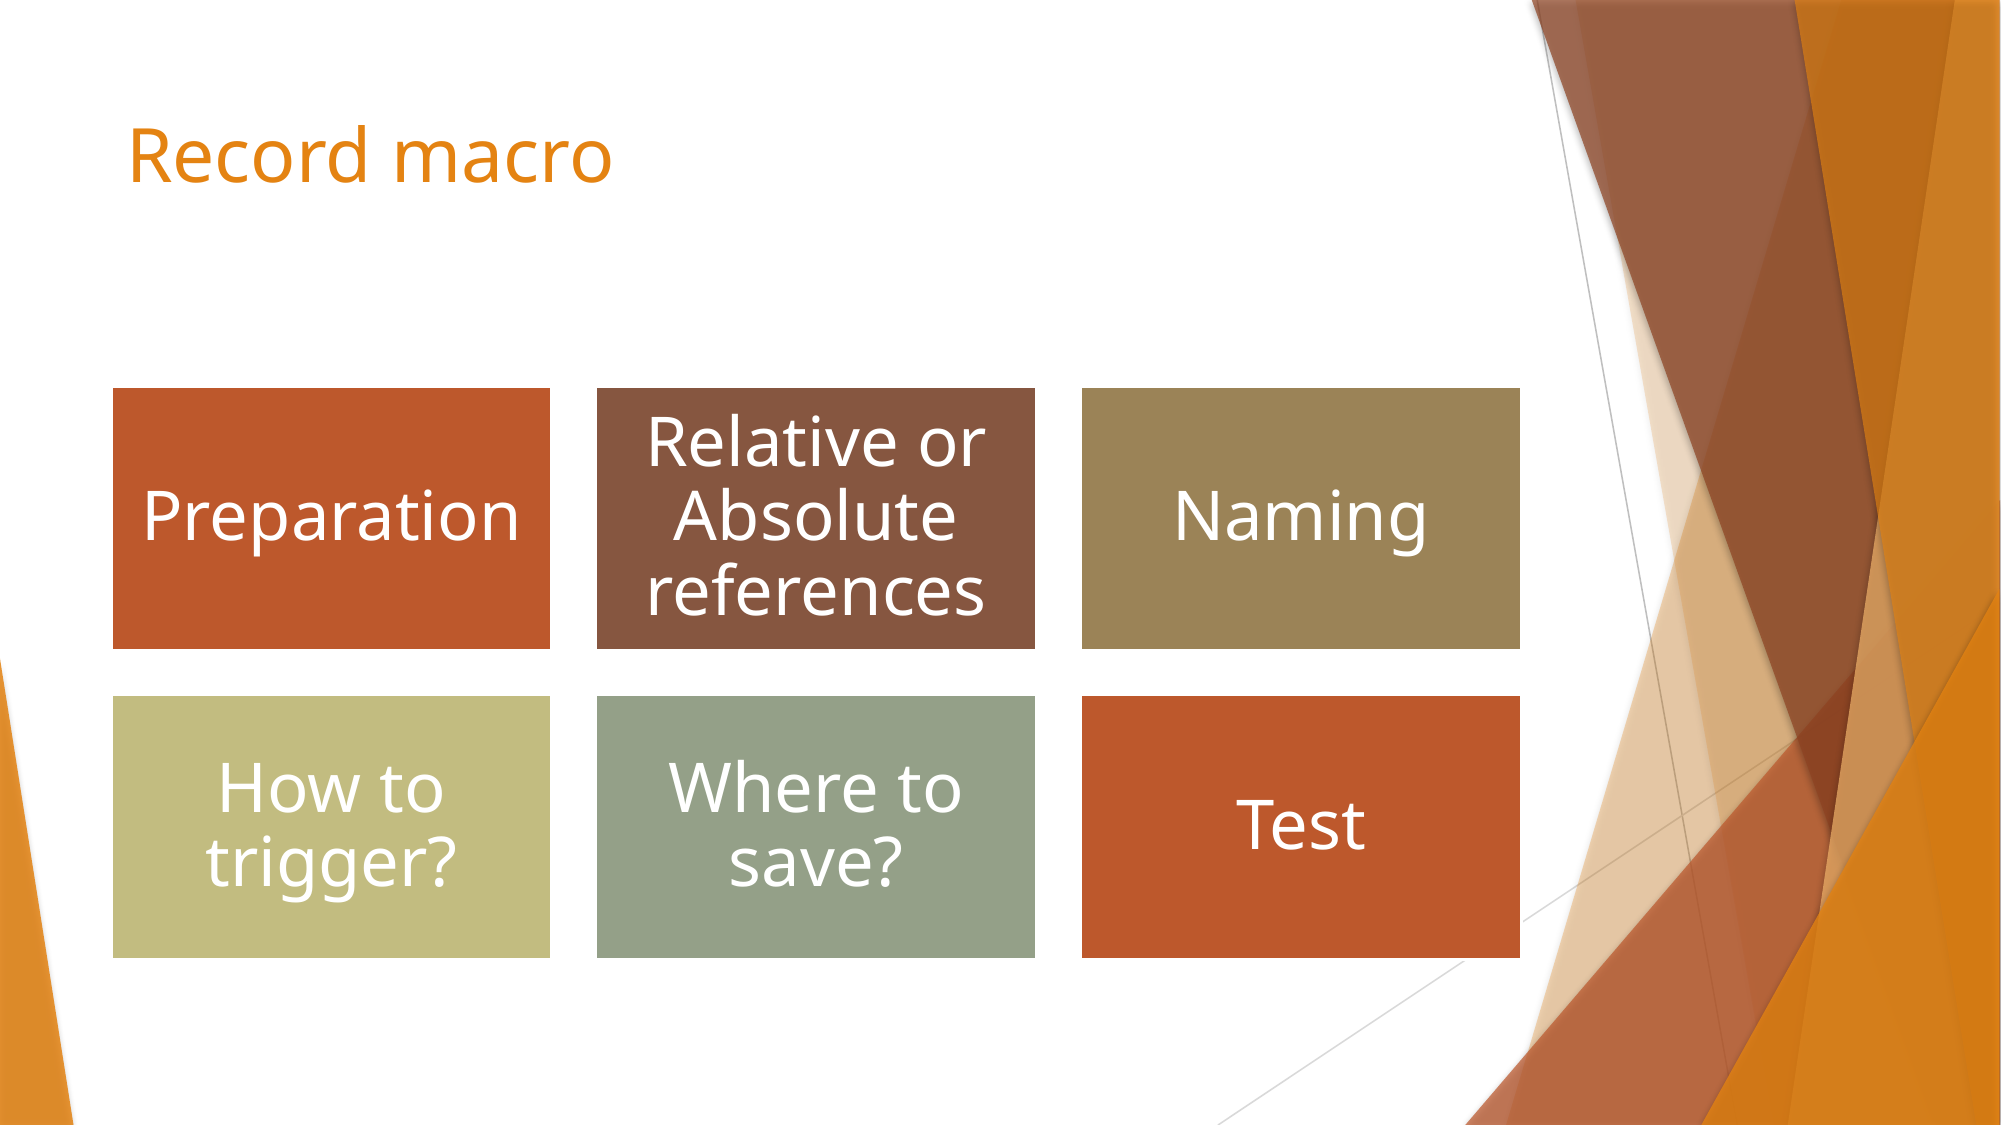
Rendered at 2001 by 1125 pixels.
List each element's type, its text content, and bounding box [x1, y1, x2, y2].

title Record macro [111, 99, 1522, 317]
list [110, 353, 1522, 992]
